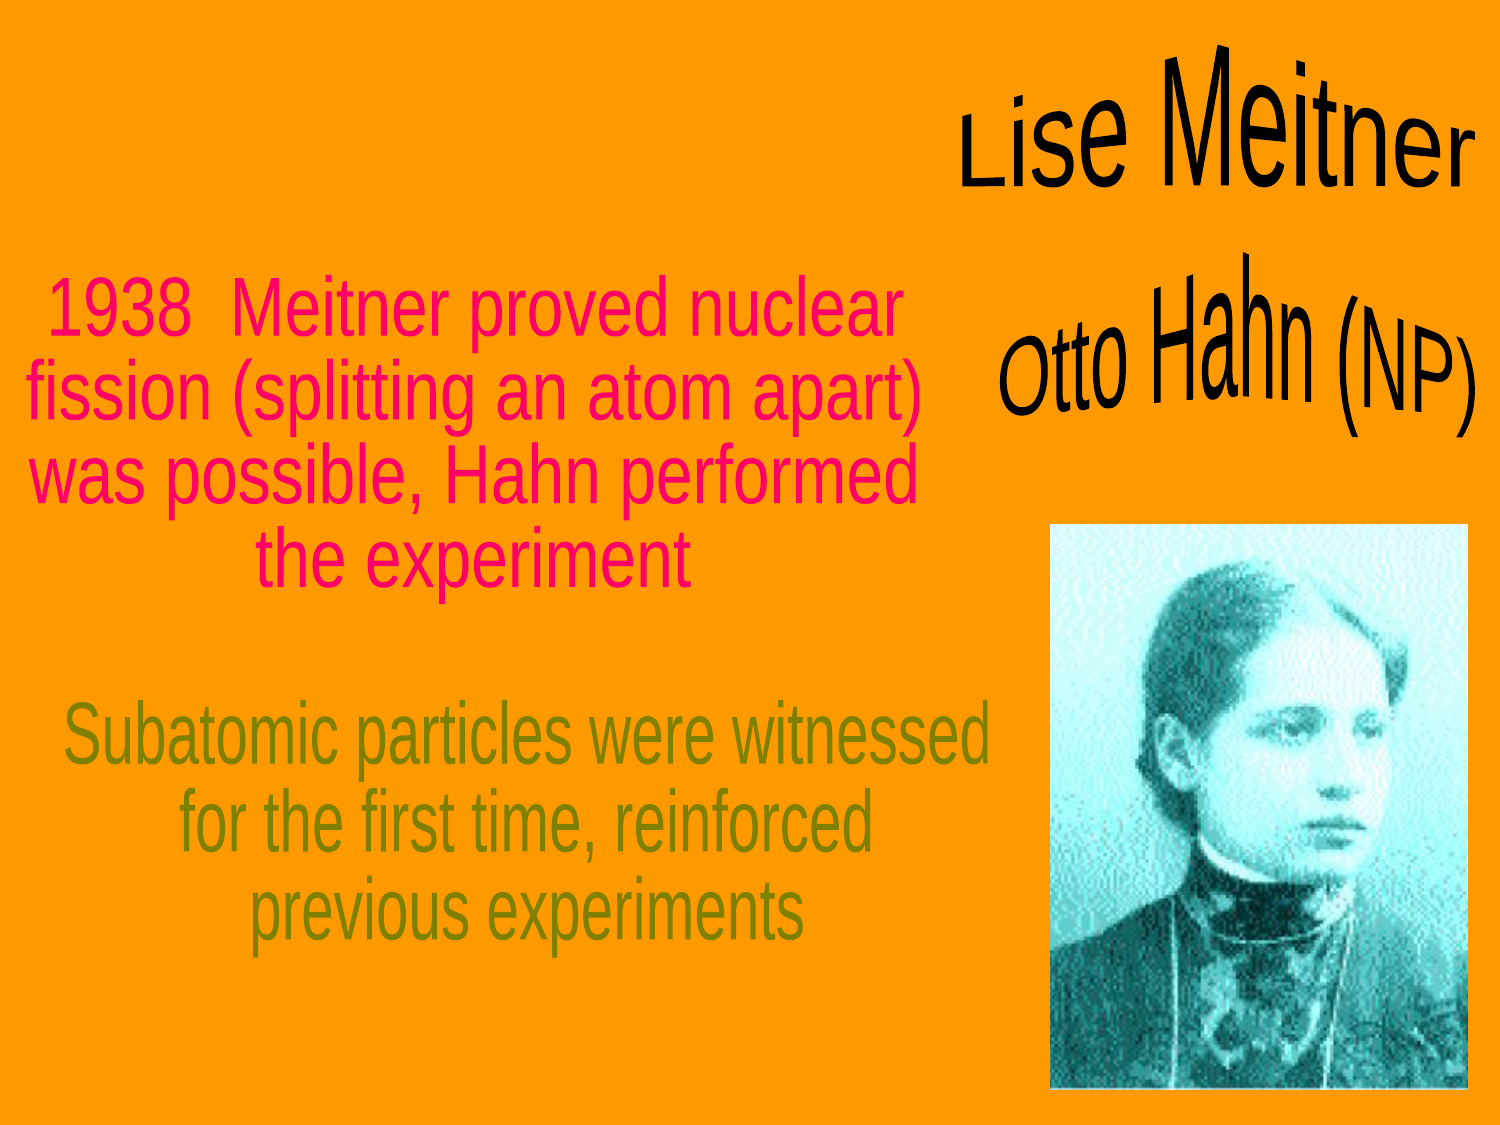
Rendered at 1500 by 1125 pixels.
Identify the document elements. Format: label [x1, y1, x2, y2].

list [1049, 524, 1468, 1090]
